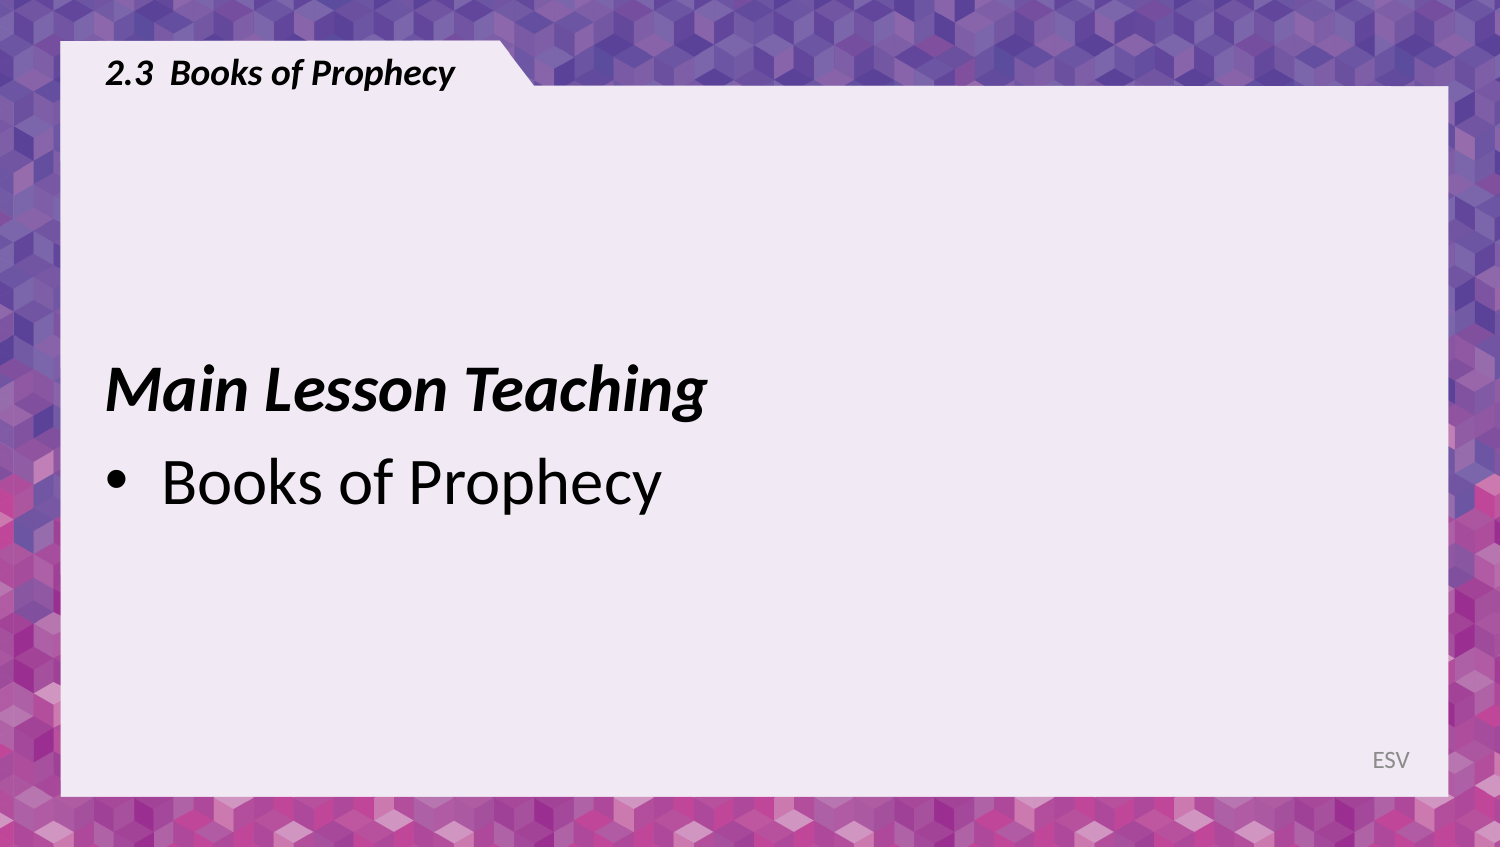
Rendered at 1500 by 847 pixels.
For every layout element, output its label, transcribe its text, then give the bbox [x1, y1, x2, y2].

title 2.3 Books of Prophecy [89, 33, 1420, 108]
footer ESV [950, 736, 1425, 782]
picture [0, 0, 1500, 847]
list Main Lesson Teaching Books of Prophecy [89, 141, 1403, 722]
